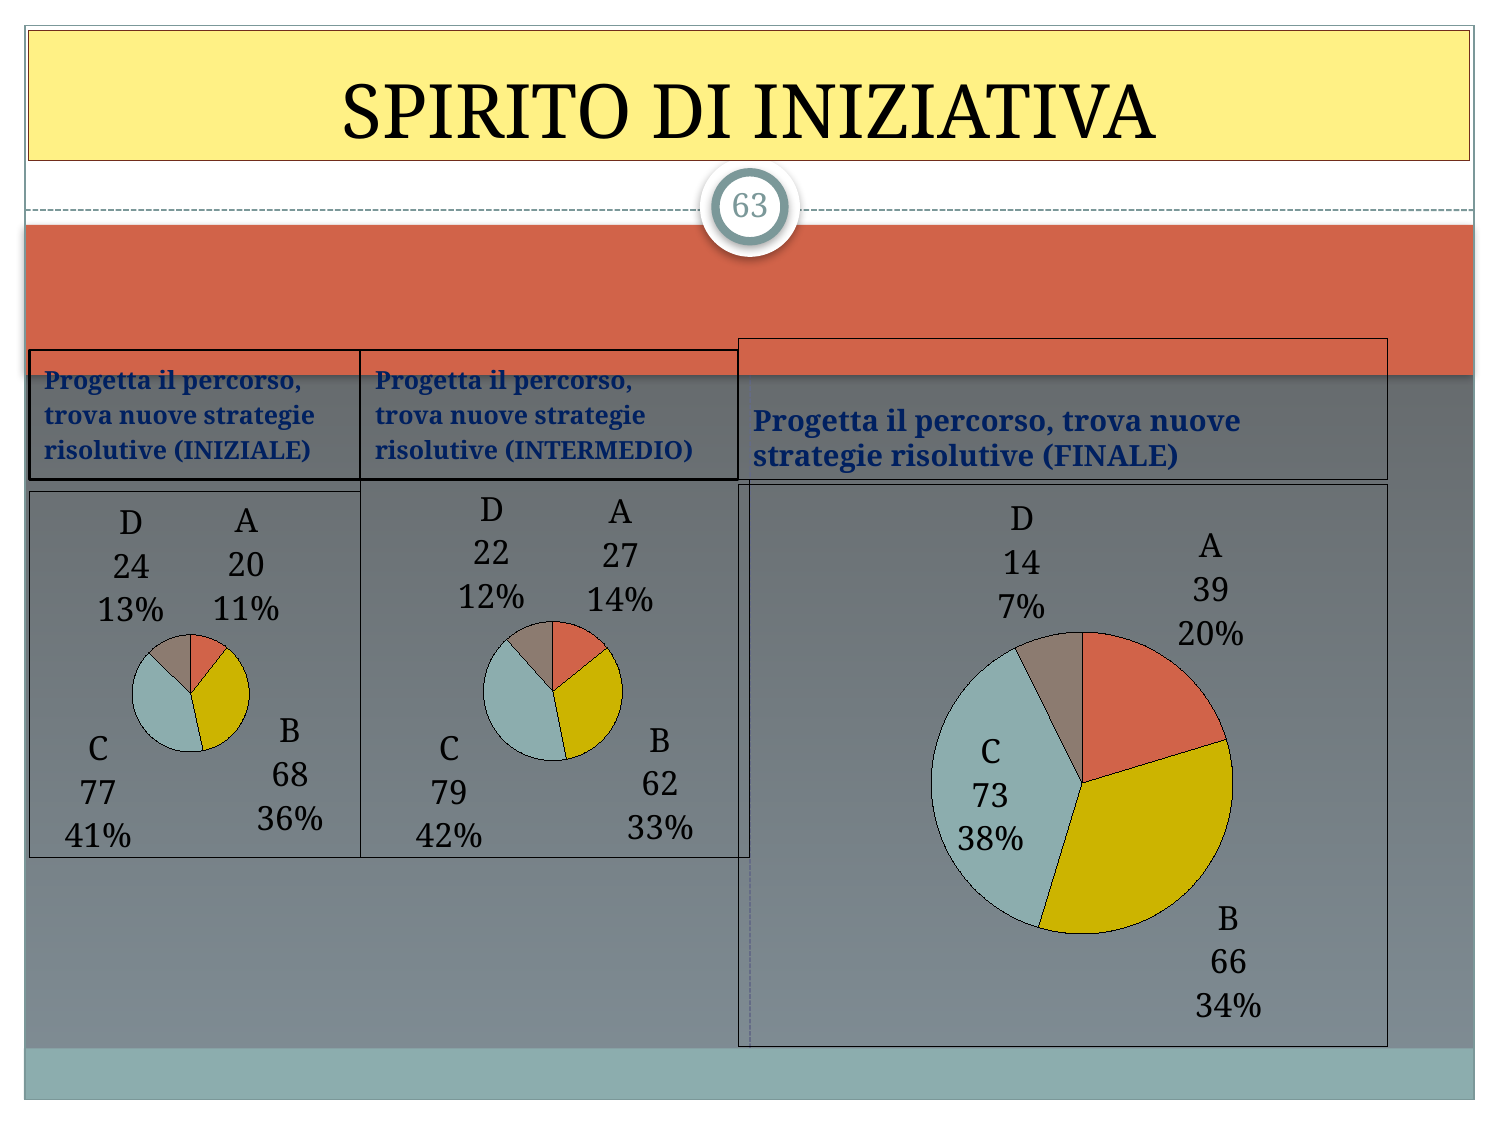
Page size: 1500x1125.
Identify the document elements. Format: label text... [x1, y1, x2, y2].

list Progetta il percorso, trova nuove strategie risolutive (INTERMEDIO) [359, 349, 739, 478]
list Progetta il percorso, trova nuove strategie risolutive (INIZIALE) [28, 349, 359, 481]
slide_number 63 [712, 171, 788, 244]
title SPIRITO DI INIZIATIVA [28, 30, 1470, 161]
text_box Progetta il percorso, trova nuove strategie risolutive (FINALE) [738, 338, 1388, 480]
chart [29, 479, 1389, 1048]
